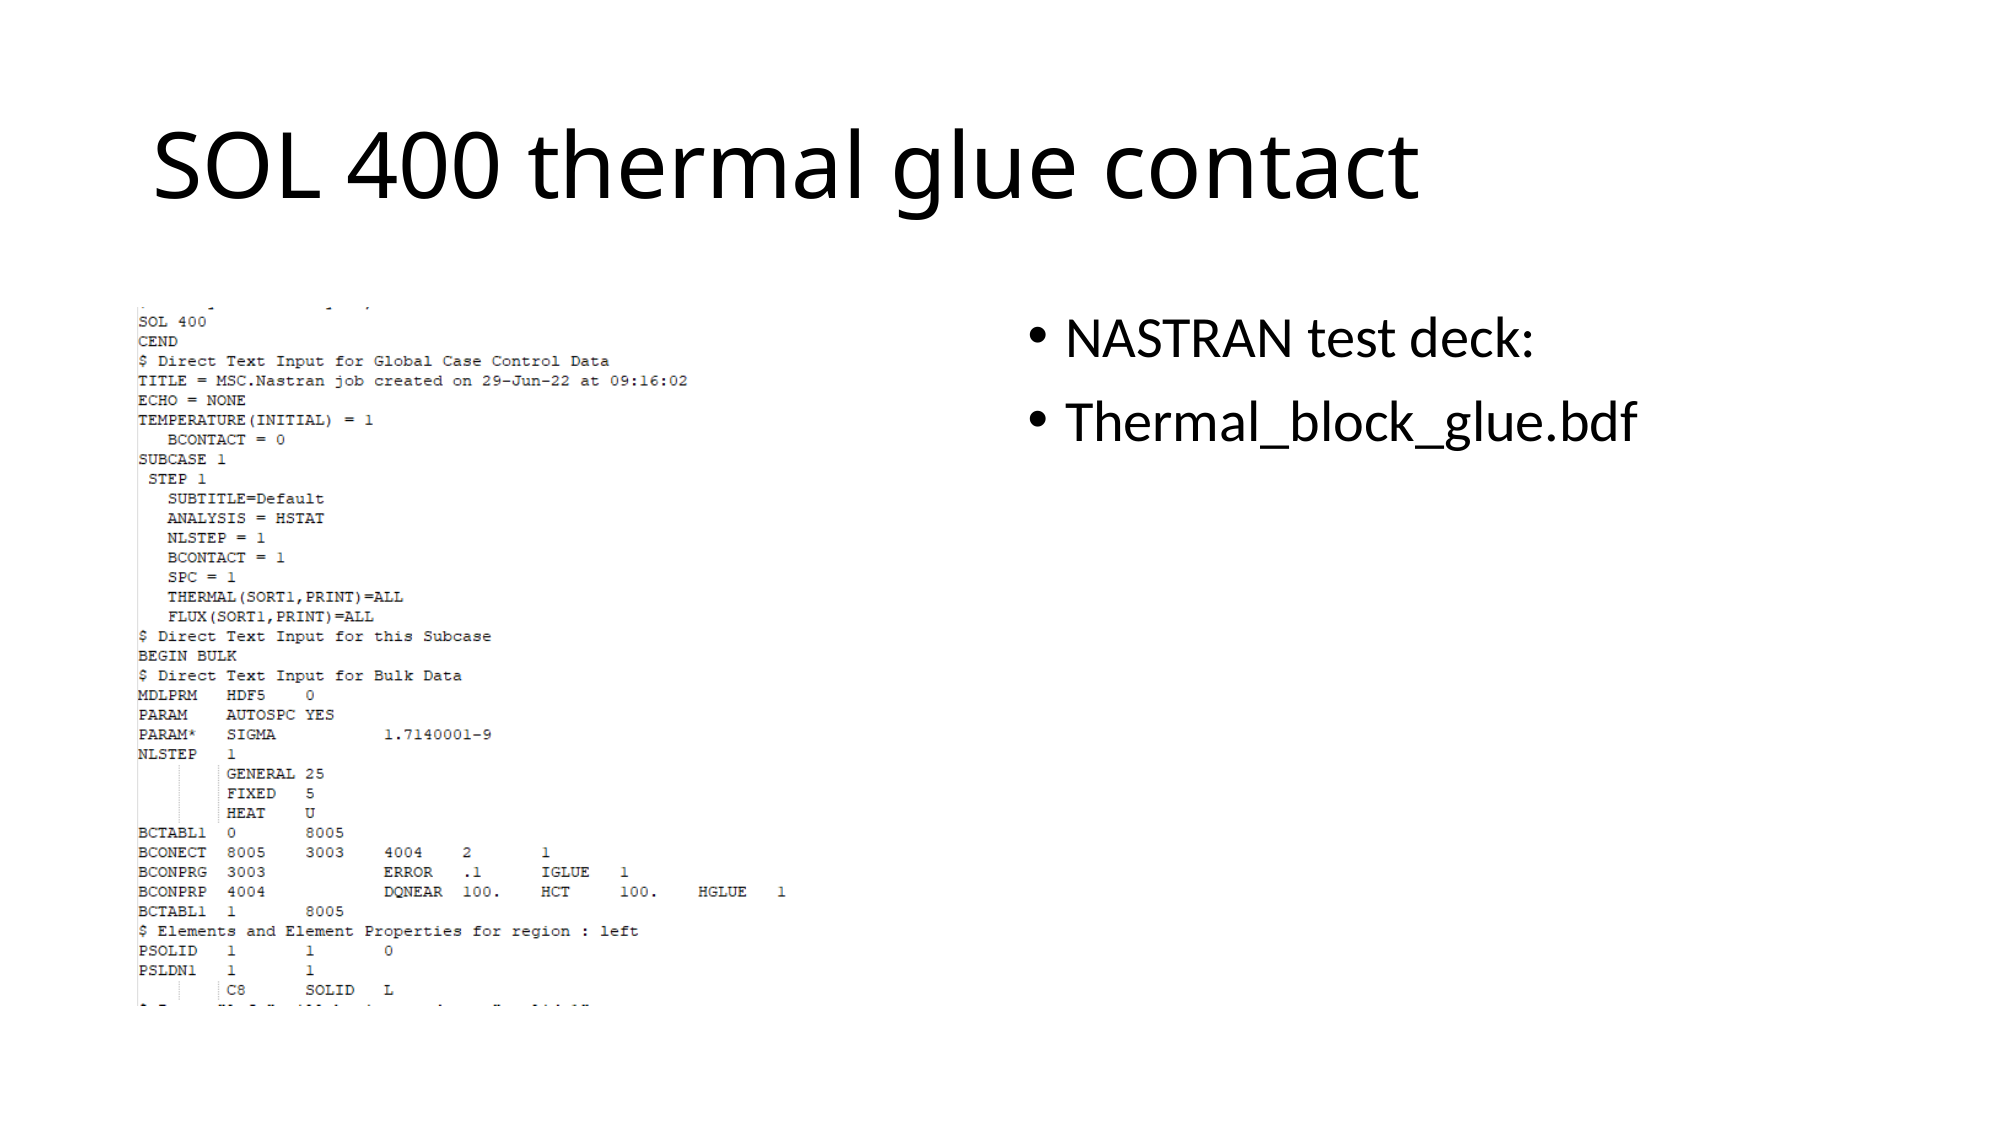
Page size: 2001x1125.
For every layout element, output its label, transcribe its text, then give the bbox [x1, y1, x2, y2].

list NASTRAN test deck: Thermal_block_glue.bdf [1012, 299, 1863, 1014]
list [137, 307, 988, 1006]
title SOL 400 thermal glue contact [137, 59, 1863, 278]
